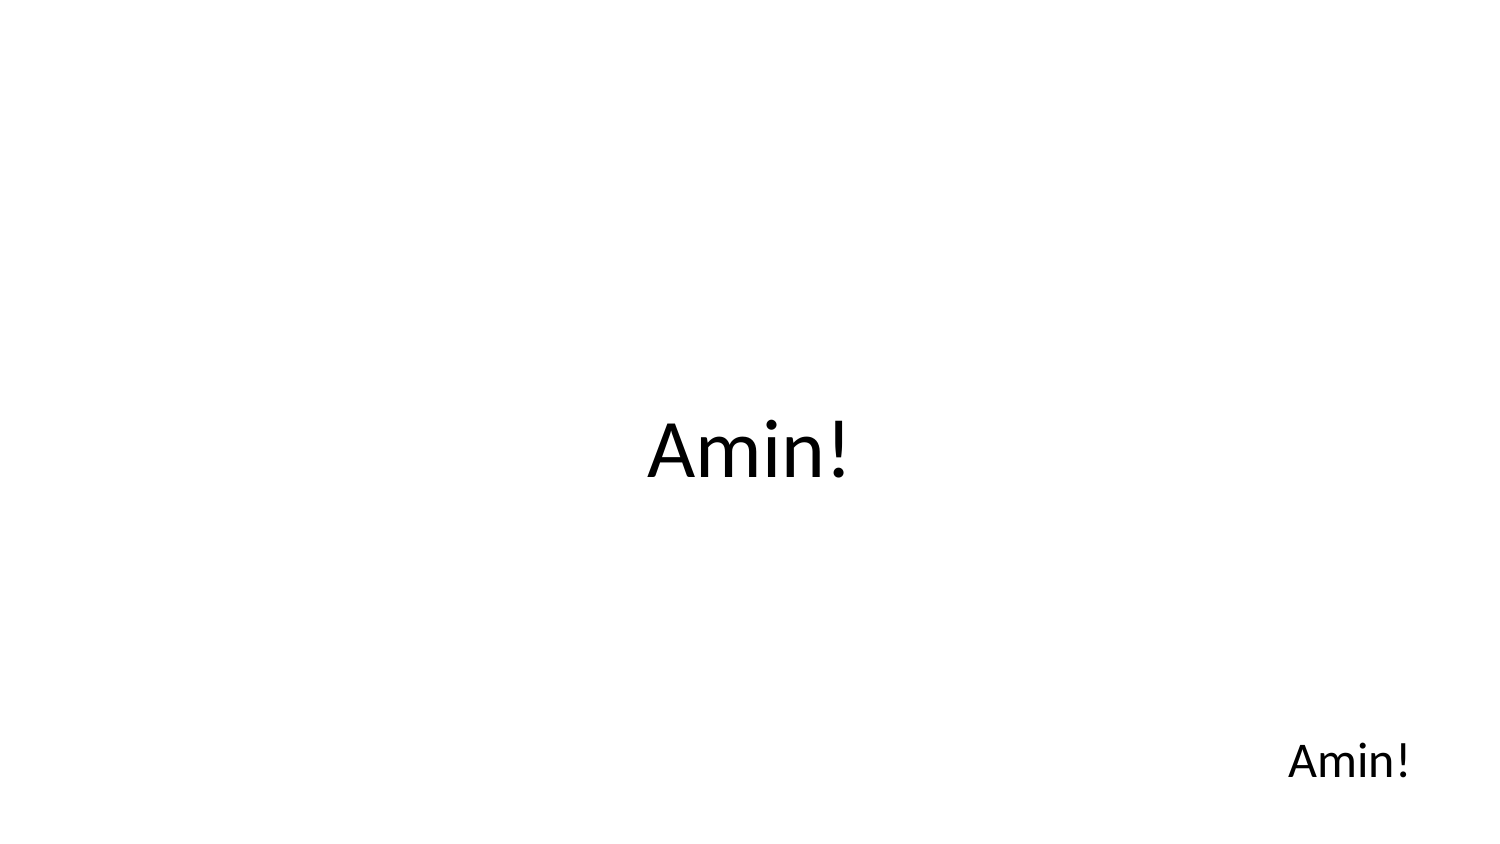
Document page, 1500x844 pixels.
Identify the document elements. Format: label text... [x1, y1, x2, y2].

text_box Amin! [1273, 674, 1427, 795]
text_box Amin! [632, 341, 868, 502]
